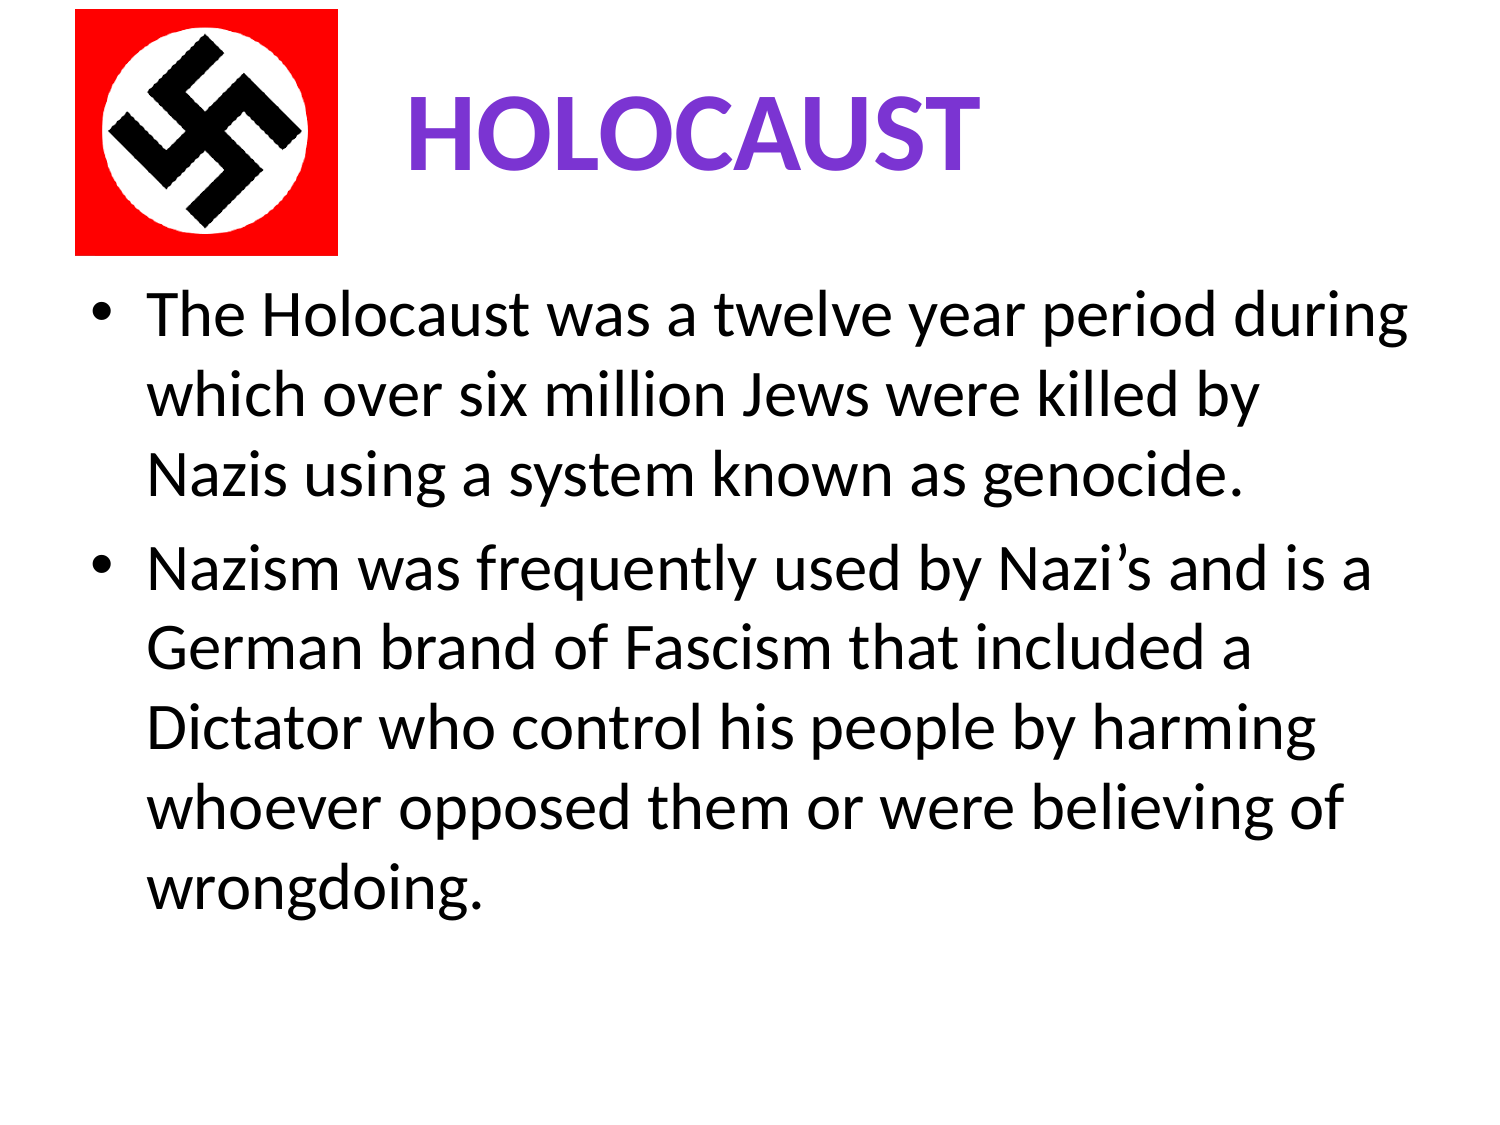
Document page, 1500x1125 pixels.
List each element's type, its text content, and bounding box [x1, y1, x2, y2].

picture [74, 9, 338, 256]
list The Holocaust was a twelve year period during which over six million Jews were killed by Nazis using a system known as genocide. Nazism was frequently used by Nazi’s and is a German brand of Fascism that included a Dictator who control his people by harming whoever opposed them or were believing of wrongdoing. [75, 262, 1425, 1005]
text_box Holocaust [390, 49, 997, 200]
